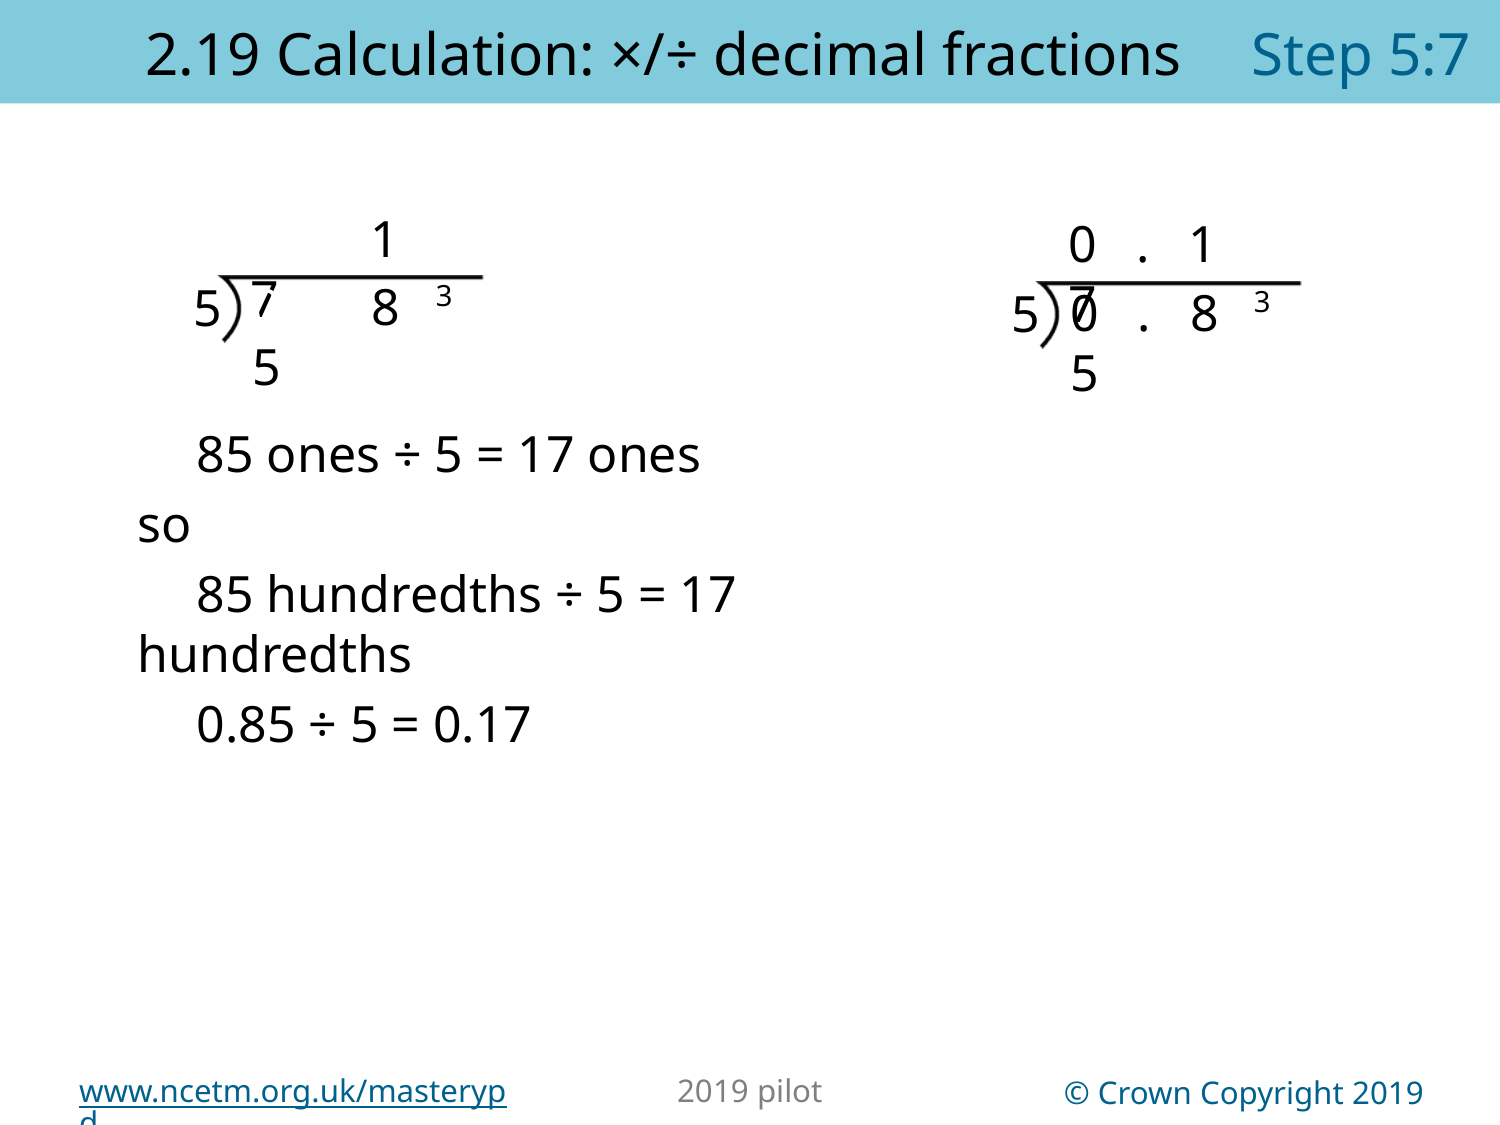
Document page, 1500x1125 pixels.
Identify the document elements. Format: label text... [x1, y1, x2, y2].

text_box 5 [996, 275, 1073, 351]
text_box 5 [178, 269, 255, 345]
text_box 3 [421, 269, 468, 274]
text_box 0 . 8 5 [1055, 274, 1322, 409]
list 2.19 Calculation: ×/÷ decimal fractions Step 5:7 [0, 0, 1500, 104]
text_box 0 8 5 [237, 268, 504, 403]
text_box 0 . 1 7 [1054, 205, 1322, 275]
text_box 0 1 7 [236, 199, 504, 269]
picture [1035, 281, 1302, 349]
text_box 85 ones ÷ 5 = 17 ones so 85 hundredths ÷ 5 = 17 hundredths 0.85 ÷ 5 = 0.17 [122, 415, 1024, 761]
text_box 3 [1239, 275, 1286, 280]
picture [217, 275, 484, 343]
